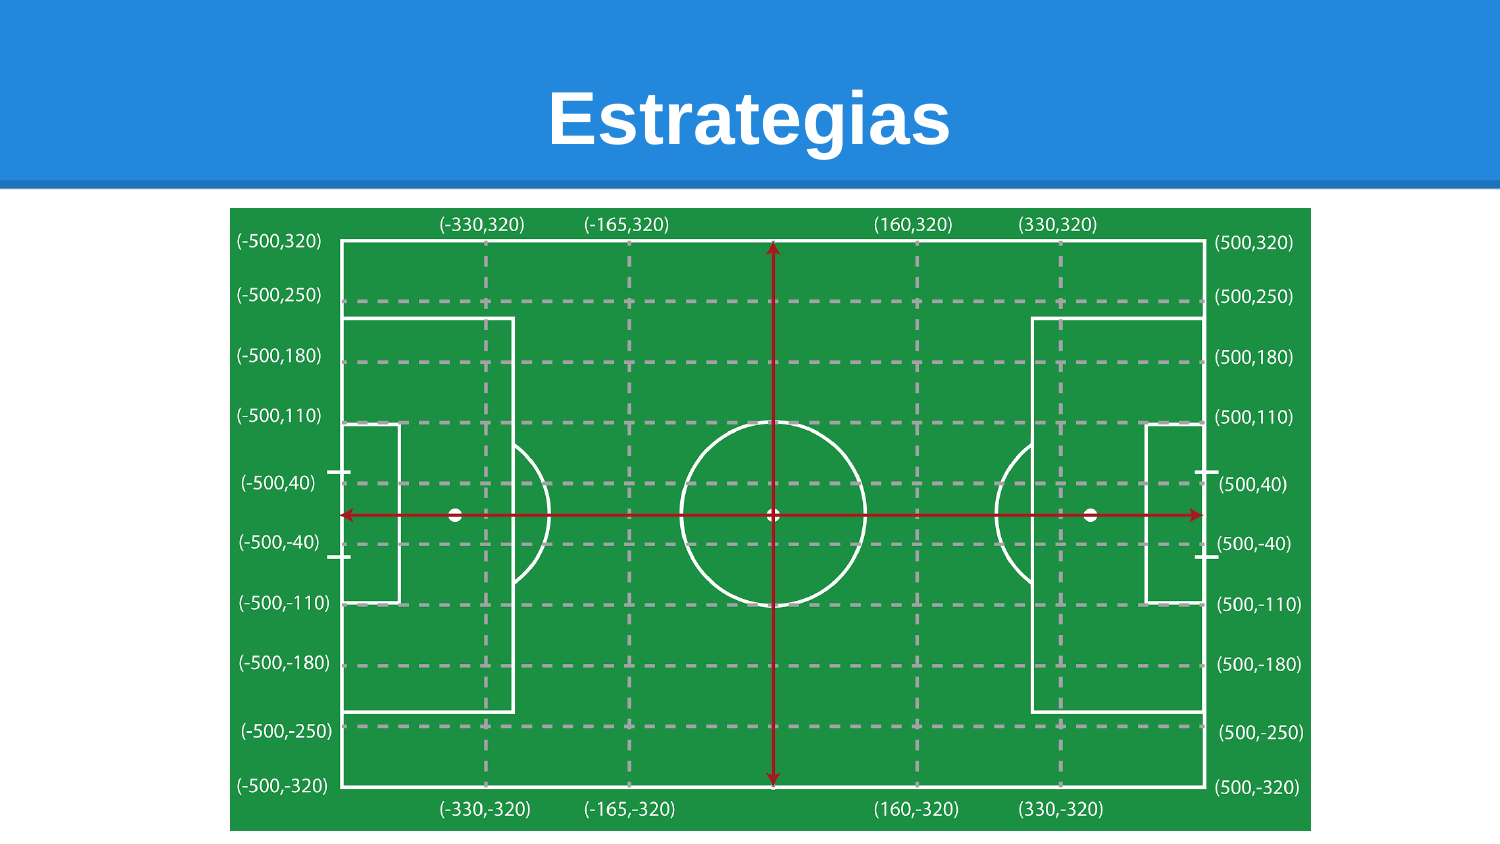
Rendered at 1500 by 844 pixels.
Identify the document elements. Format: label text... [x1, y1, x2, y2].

picture [230, 207, 1311, 831]
title Estrategias [75, 33, 1425, 175]
